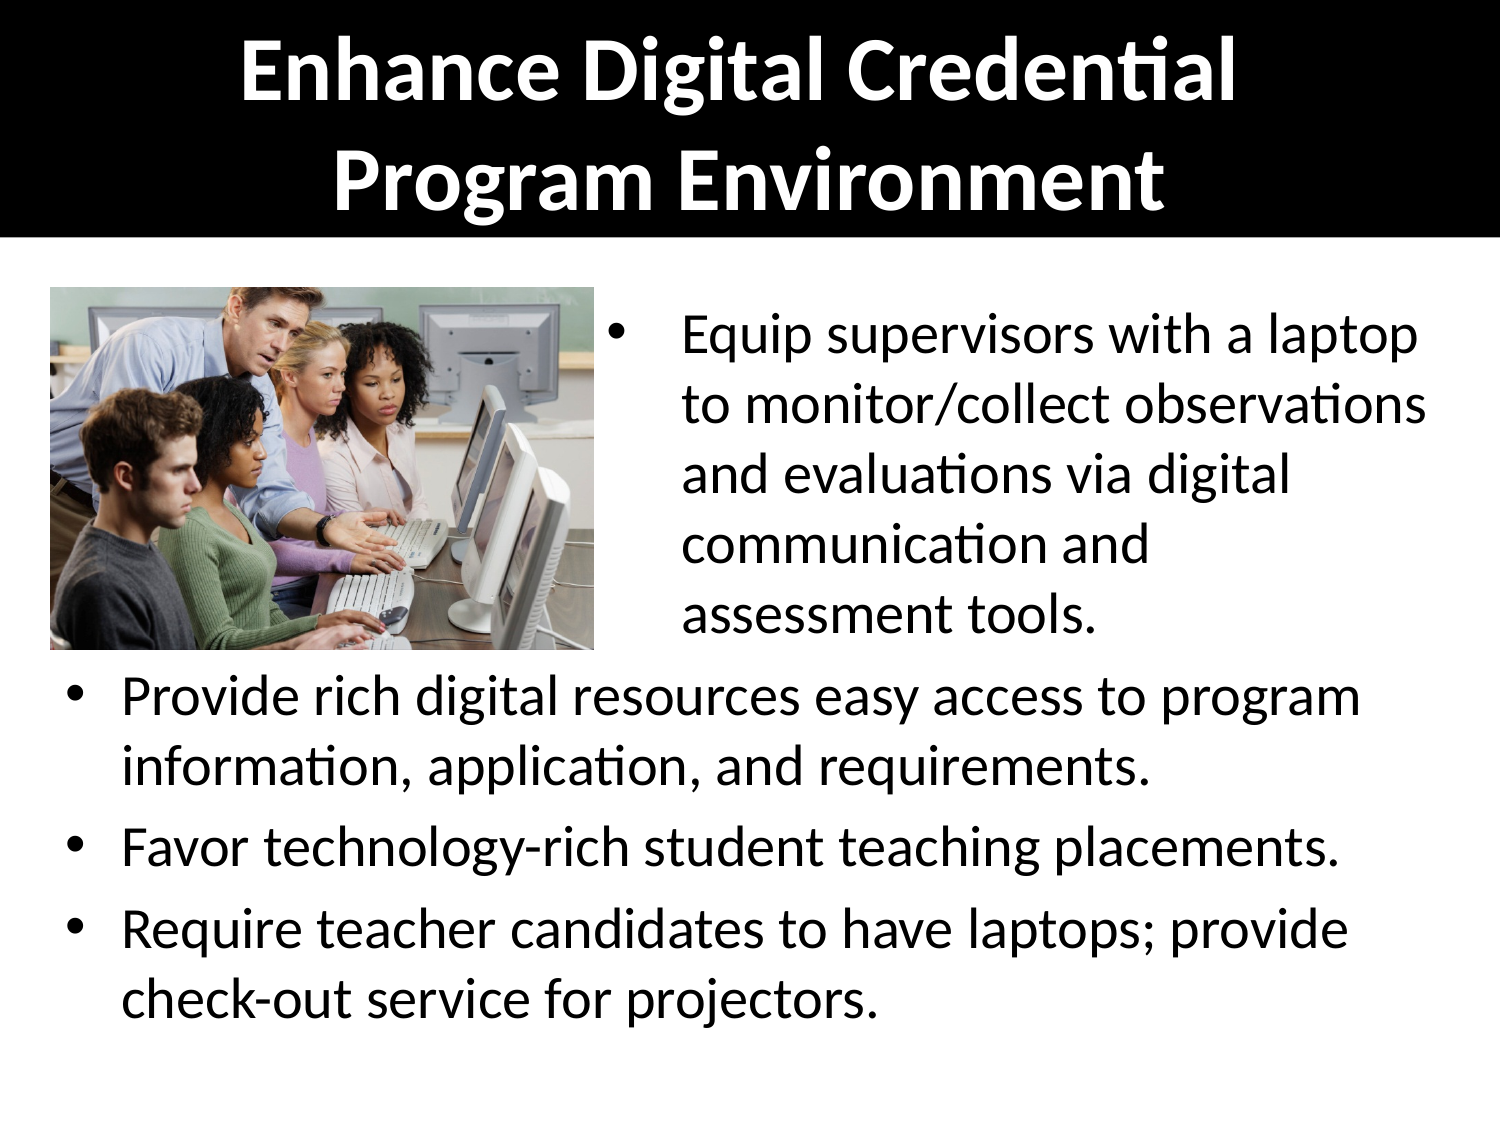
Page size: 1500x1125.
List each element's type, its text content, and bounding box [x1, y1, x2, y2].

text_box Equip supervisors with a laptop to monitor/collect observations and evaluations via digital communication and assessment tools. [594, 287, 1450, 653]
picture [49, 287, 594, 650]
list Provide rich digital resources easy access to program information, application, and requirements. Favor technology-rich student teaching placements. Require teacher candidates to have laptops; provide check-out service for projectors. [50, 653, 1425, 1100]
title Enhance Digital Credential Program Environment [0, 0, 1500, 238]
